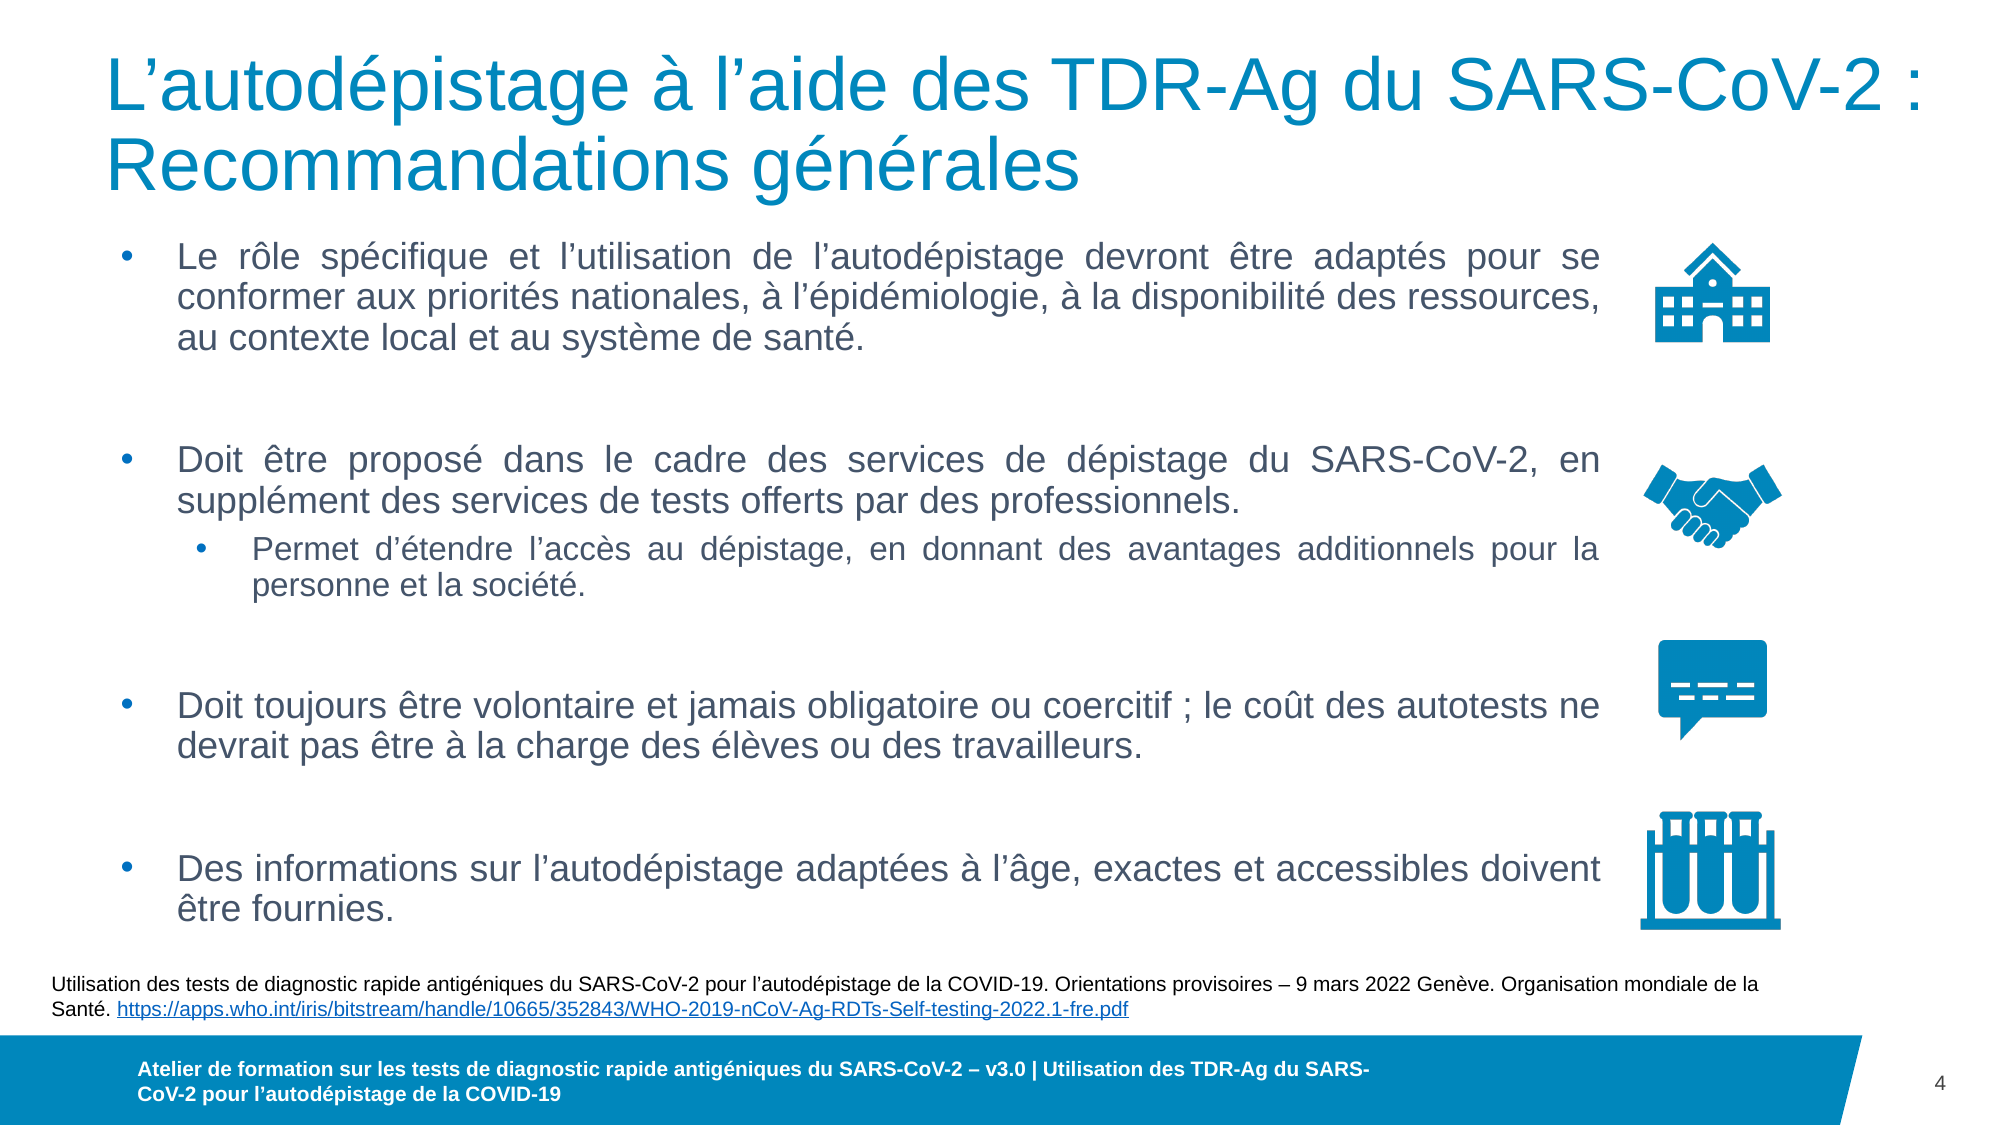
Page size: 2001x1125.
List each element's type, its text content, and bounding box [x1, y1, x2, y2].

list Le rôle spécifique et l’utilisation de l’autodépistage devront être adaptés pour se conformer aux priorités nationales, à l’épidémiologie, à la disponibilité des ressources, au contexte local et au système de santé. Doit être proposé dans le cadre des services de dépistage du SARS-CoV-2, en supplément des services de tests offerts par des professionnels. Permet d’étendre l’accès au dépistage, en donnant des avantages additionnels pour la personne et la société. Doit toujours être volontaire et jamais obligatoire ou coercitif ; le coût des autotests ne devrait pas être à la charge des élèves ou des travailleurs. Des informations sur l’autodépistage adaptées à l’âge, exactes et accessibles doivent être fournies. [105, 229, 1617, 615]
footer Atelier de formation sur les tests de diagnostic rapide antigéniques du SARS-CoV-2 – v3.0 | Utilisation des TDR-Ag du SARS-CoV-2 pour l’autodépistage de la COVID-19 [137, 1039, 1392, 1122]
text_box Utilisation des tests de diagnostic rapide antigéniques du SARS-CoV-2 pour l’autodépistage de la COVID-19. Orientations provisoires – 9 mars 2022 Genève. Organisation mondiale de la Santé. https://apps.who.int/iris/bitstream/handle/10665/352843/WHO-2019-nCoV-Ag-RDTs-Self-testing-2022.1-fre.pdf [36, 962, 1778, 1053]
title L’autodépistage à l’aide des TDR-Ag du SARS-CoV-2 : Recommandations générales [105, 52, 1947, 208]
picture [1636, 431, 1788, 582]
slide_number 4 [1862, 1035, 1947, 1125]
picture [1636, 217, 1788, 368]
picture [1635, 795, 1786, 946]
picture [1636, 614, 1788, 765]
